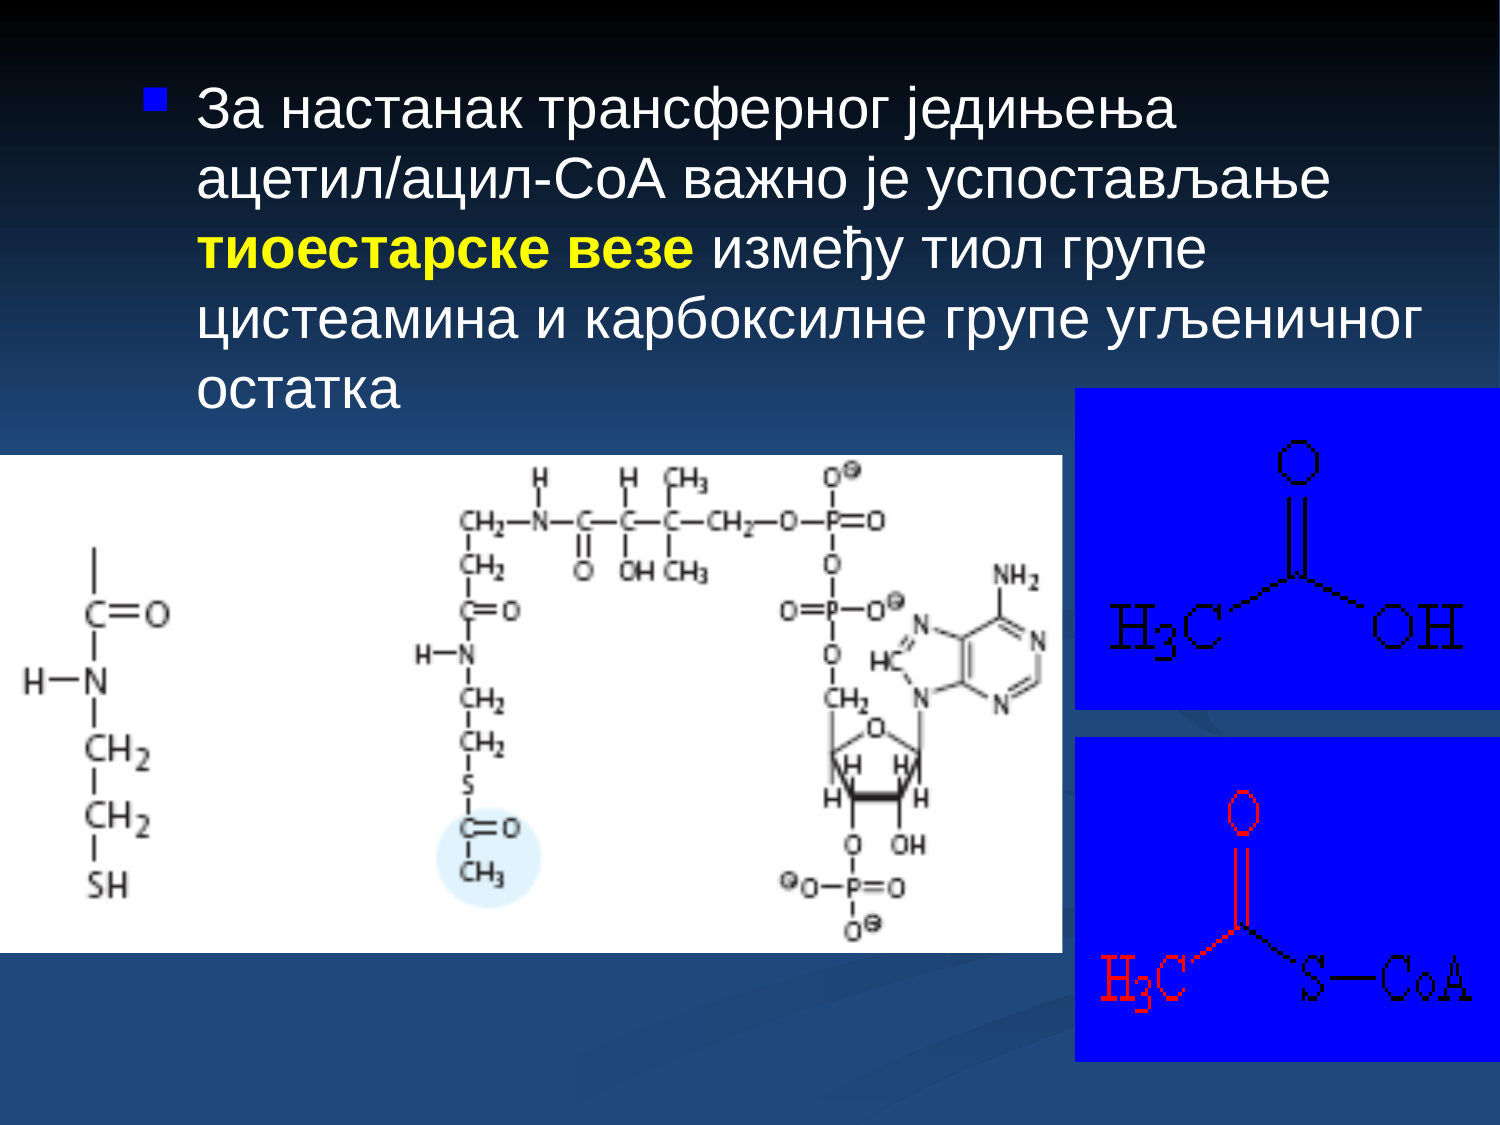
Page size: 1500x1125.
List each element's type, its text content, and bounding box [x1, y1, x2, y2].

picture [1074, 387, 1500, 711]
list За настанак трансферног једињења ацетил/ацил-CоА важно је успостављање тиоестарске везе између тиол групе цистеамина и карбоксилне групе угљеничног остатка [125, 62, 1500, 413]
picture [0, 455, 1063, 953]
picture [1074, 737, 1500, 1063]
